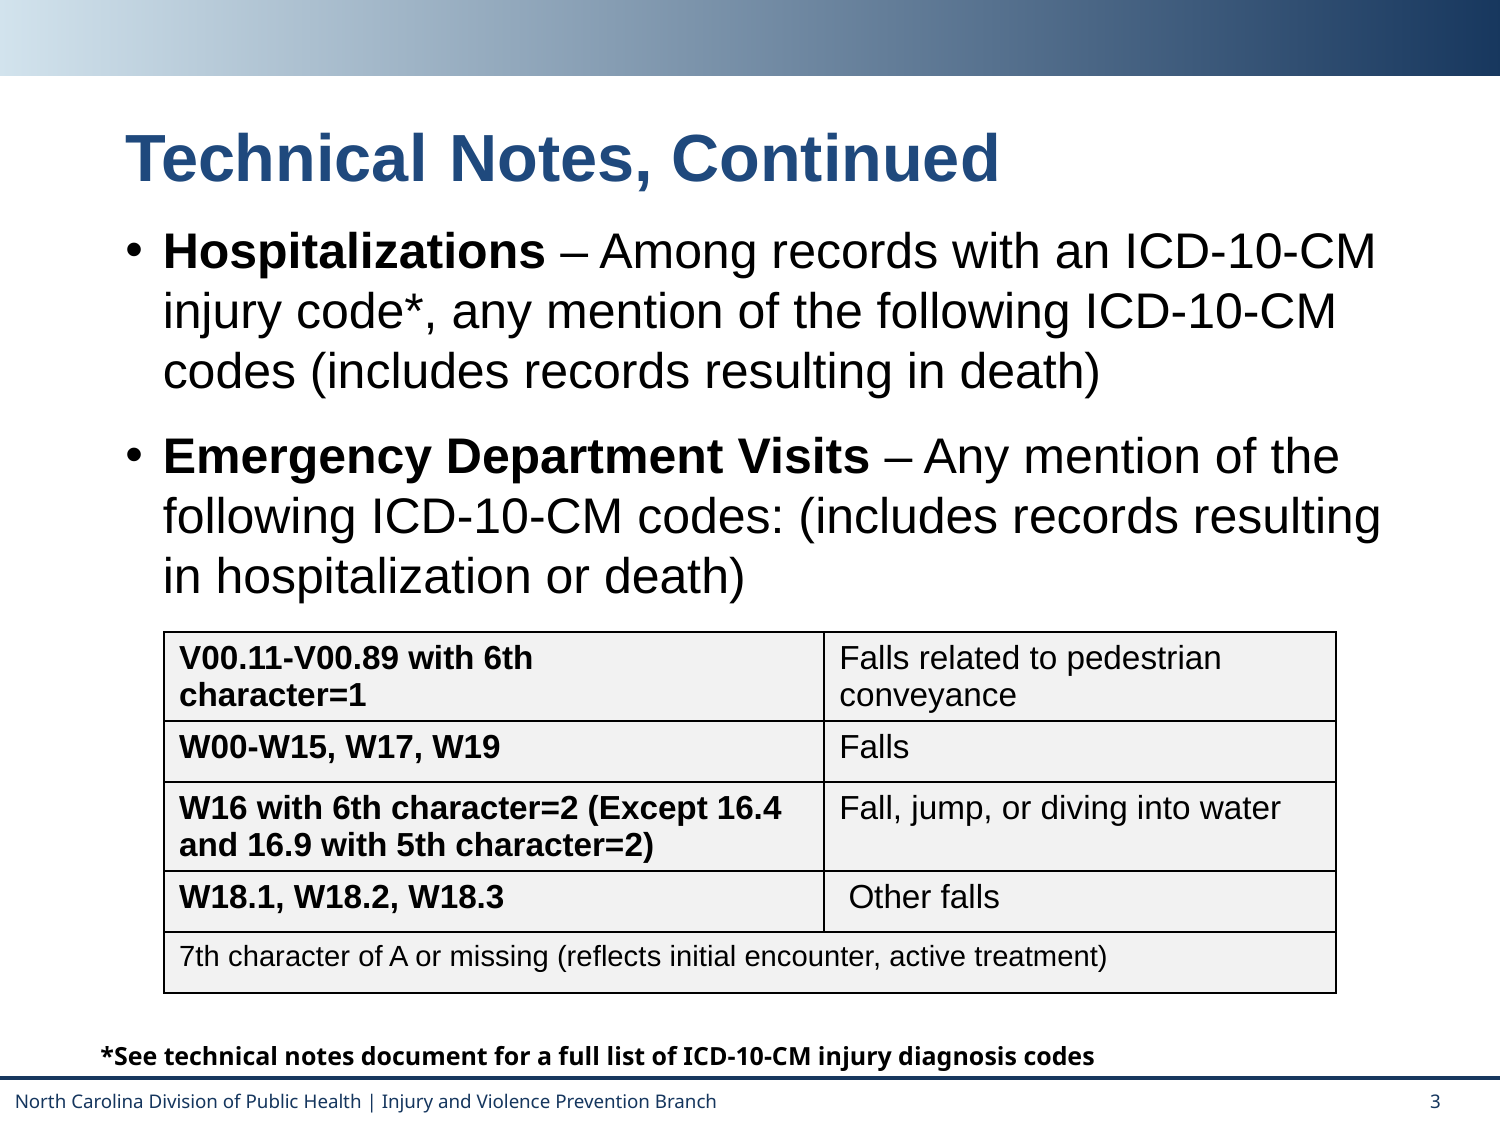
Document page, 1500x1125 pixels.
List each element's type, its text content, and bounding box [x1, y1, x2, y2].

list *See technical notes document for a full list of ICD-10-CM injury diagnosis codes [85, 1024, 1397, 1079]
table_cell W00-W15, W17, W19 [165, 722, 823, 781]
table_cell Other falls [825, 872, 1335, 931]
table_cell Falls [825, 722, 1335, 781]
list Hospitalizations – Among records with an ICD-10-CM injury code*, any mention of the following ICD-10-CM codes (includes records resulting in death) Emergency Department Visits – Any mention of the following ICD-10-CM codes: (includes records resulting in hospitalization or death) [110, 211, 1449, 1025]
table_cell W16 with 6th character=2 (Except 16.4 and 16.9 with 5th character=2) [165, 783, 823, 870]
table_cell 7th character of A or missing (reflects initial encounter, active treatment) [165, 933, 1335, 992]
table_header V00.11-V00.89 with 6th character=1 [165, 633, 823, 720]
table_header Falls related to pedestrian conveyance [825, 633, 1335, 720]
table_cell W18.1, W18.2, W18.3 [165, 872, 823, 931]
table_cell Fall, jump, or diving into water [825, 783, 1335, 870]
title Technical Notes, Continued [110, 102, 1398, 193]
